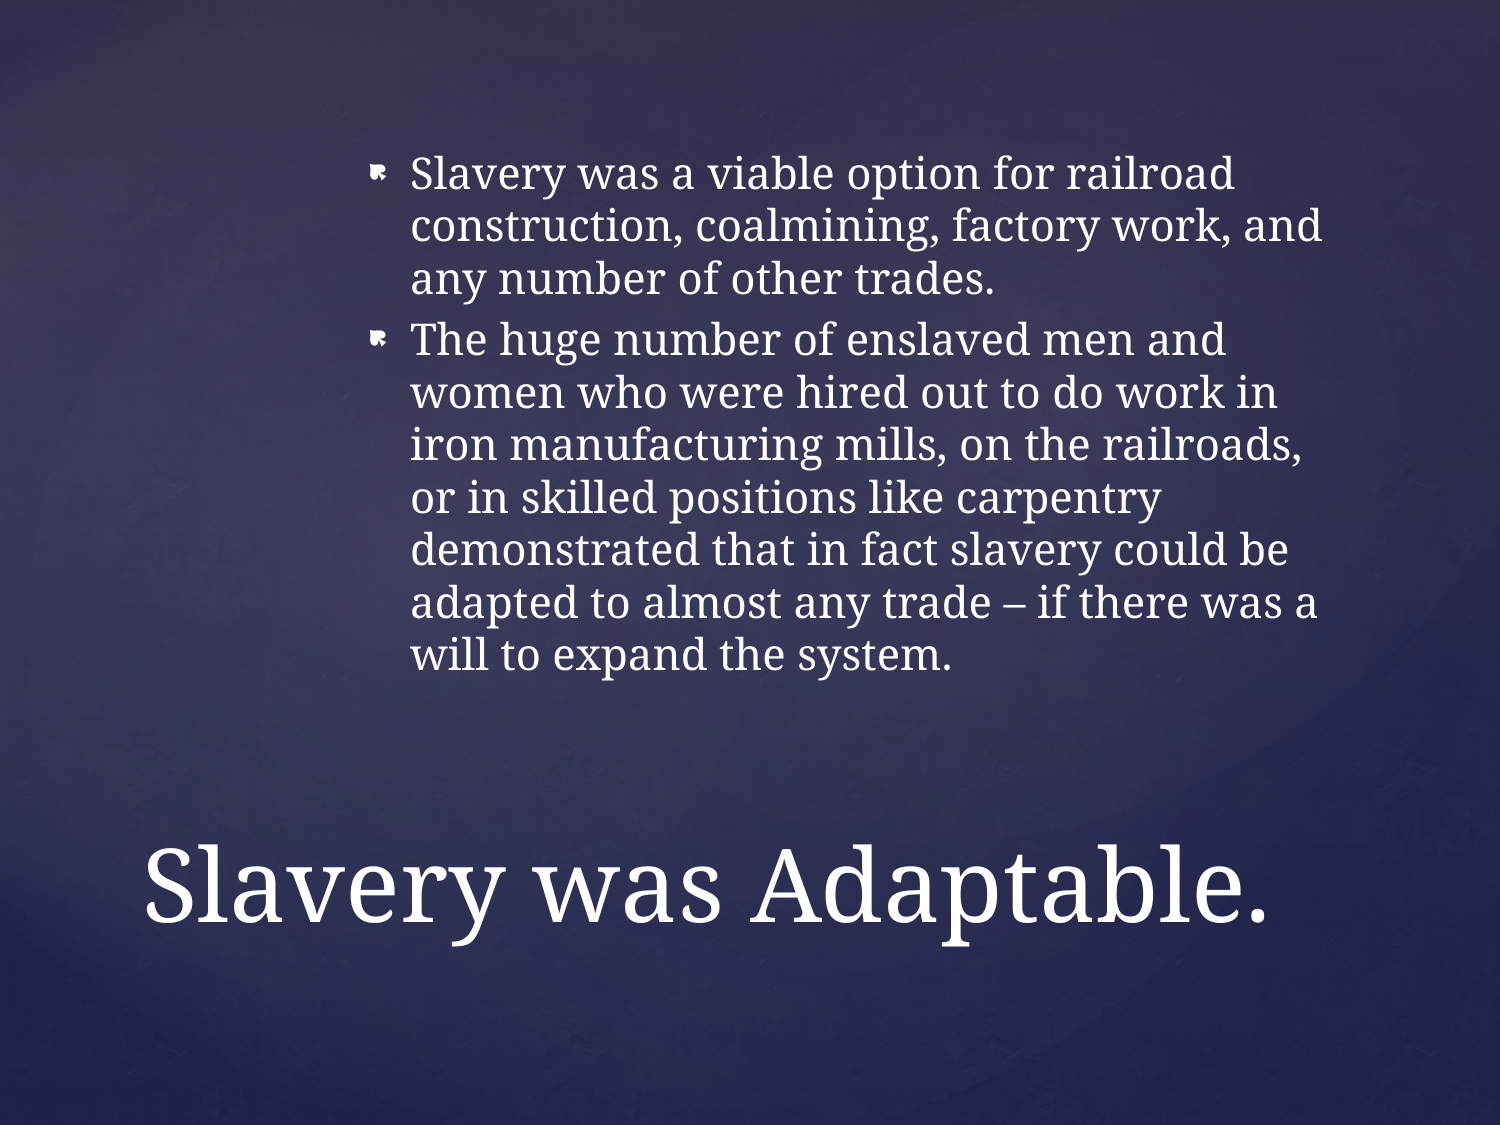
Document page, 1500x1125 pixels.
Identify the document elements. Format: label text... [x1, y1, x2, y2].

title Slavery was Adaptable. [127, 800, 1365, 950]
list Slavery was a viable option for railroad construction, coalmining, factory work, and any number of other trades. The huge number of enslaved men and women who were hired out to do work in iron manufacturing mills, on the railroads, or in skilled positions like carpentry demonstrated that in fact slavery could be adapted to almost any trade – if there was a will to expand the system. [350, 112, 1350, 713]
